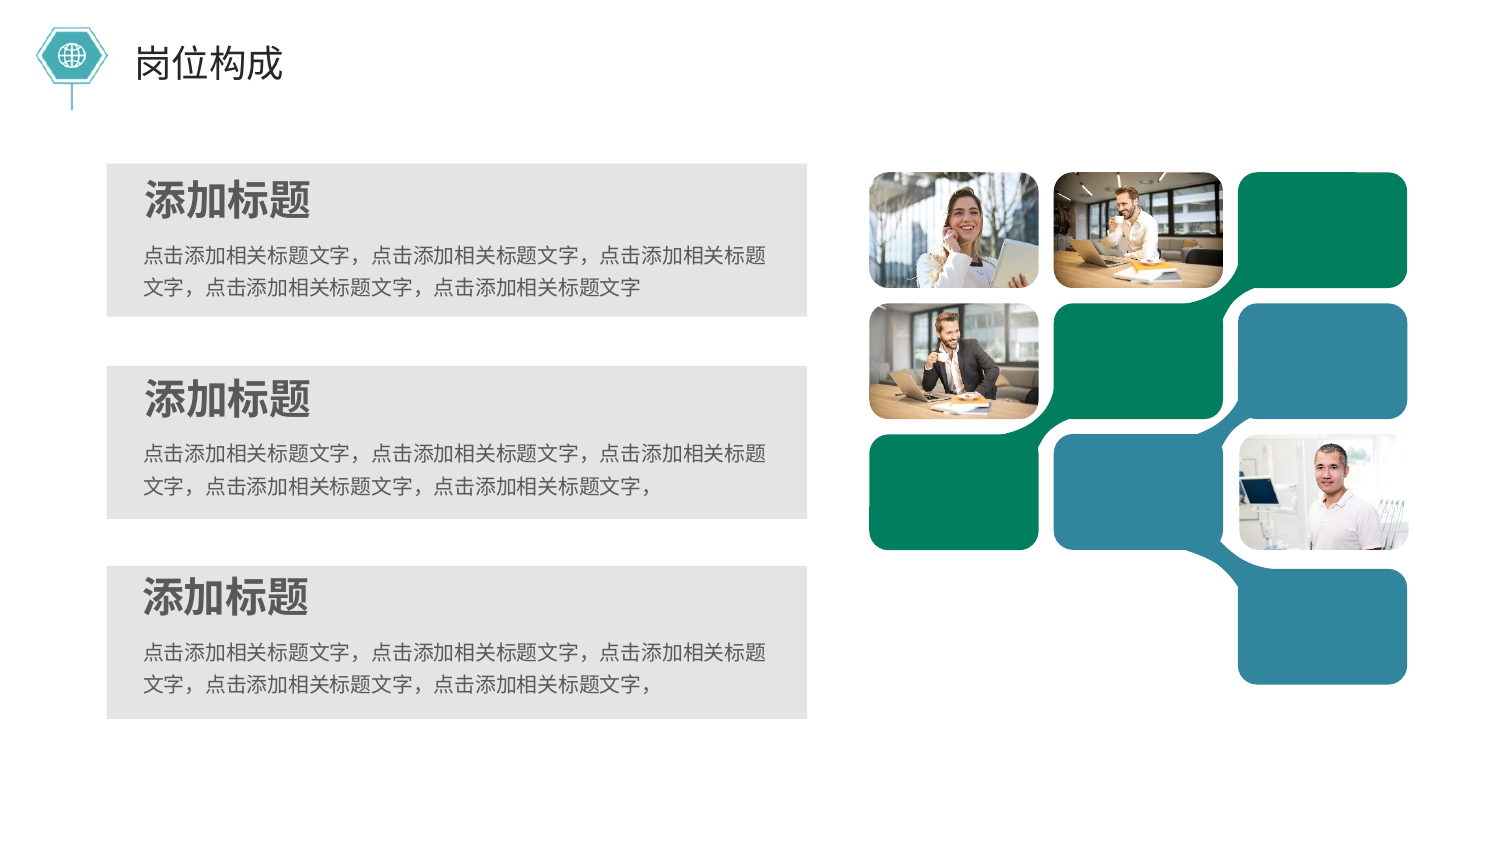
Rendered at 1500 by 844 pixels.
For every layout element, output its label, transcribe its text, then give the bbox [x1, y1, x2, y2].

text_box 添加标题 [133, 367, 417, 429]
text_box 点击添加相关标题文字，点击添加相关标题文字，点击添加相关标题文字，点击添加相关标题文字，点击添加相关标题文字， [133, 428, 787, 504]
text_box [1235, 566, 1410, 687]
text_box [869, 171, 1409, 551]
text_box 点击添加相关标题文字，点击添加相关标题文字，点击添加相关标题文字，点击添加相关标题文字，点击添加相关标题文字 [133, 230, 787, 305]
text_box 点击添加相关标题文字，点击添加相关标题文字，点击添加相关标题文字，点击添加相关标题文字，点击添加相关标题文字， [133, 626, 787, 702]
text_box 添加标题 [130, 564, 415, 626]
picture [29, 20, 113, 115]
text_box [106, 565, 808, 719]
text_box [106, 163, 808, 317]
text_box [106, 365, 808, 519]
text_box 添加标题 [133, 168, 417, 230]
text_box 岗位构成 [119, 32, 300, 93]
text_box [1200, 558, 1291, 620]
